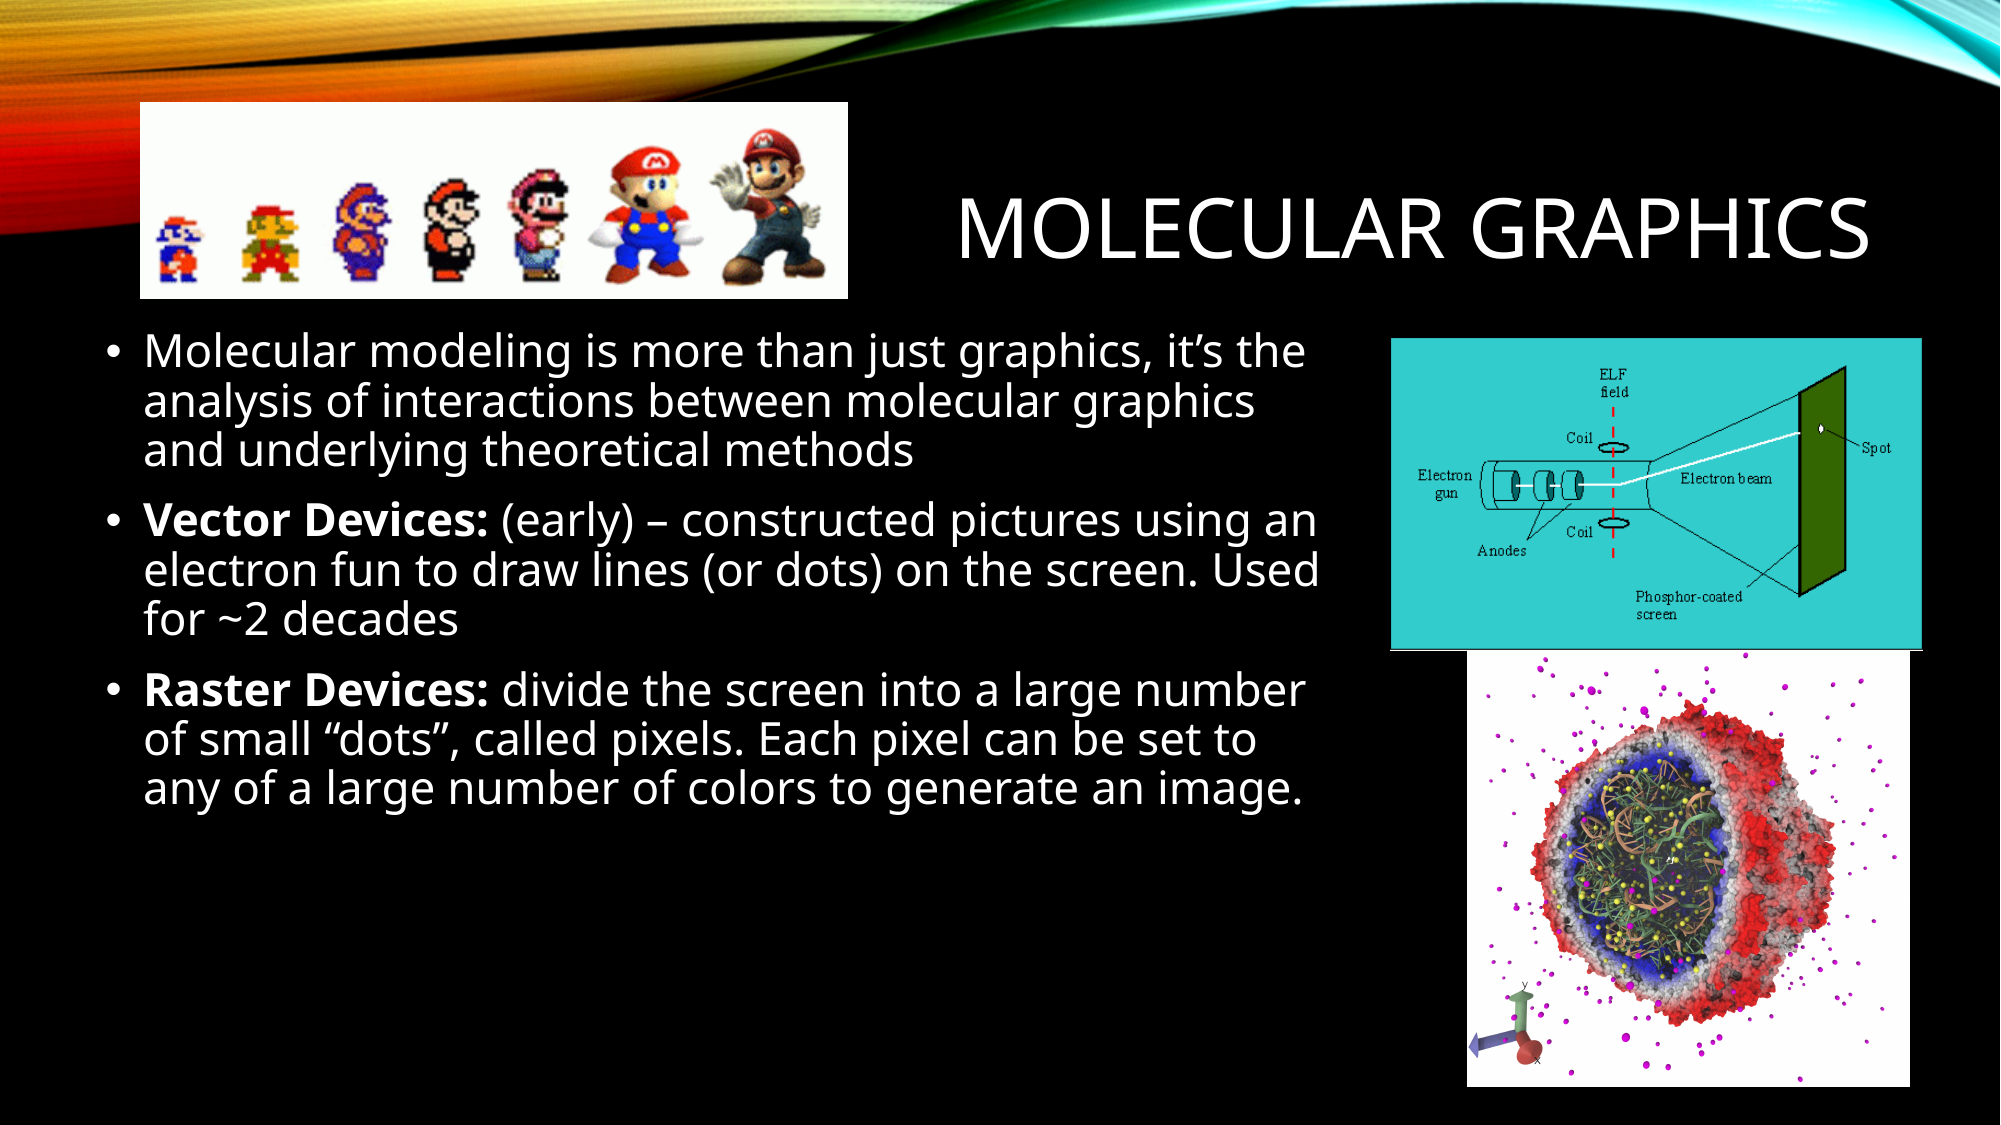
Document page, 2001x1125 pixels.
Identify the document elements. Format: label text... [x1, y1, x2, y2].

list Molecular modeling is more than just graphics, it’s the analysis of interactions between molecular graphics and underlying theoretical methods Vector Devices: (early) – constructed pictures using an electron fun to draw lines (or dots) on the screen. Used for ~2 decades Raster Devices: divide the screen into a large number of small “dots”, called pixels. Each pixel can be set to any of a large number of colors to generate an image. [90, 320, 1351, 981]
title Molecular graphics [474, 125, 1888, 338]
picture [1390, 336, 1923, 1087]
picture [0, 0, 2000, 299]
